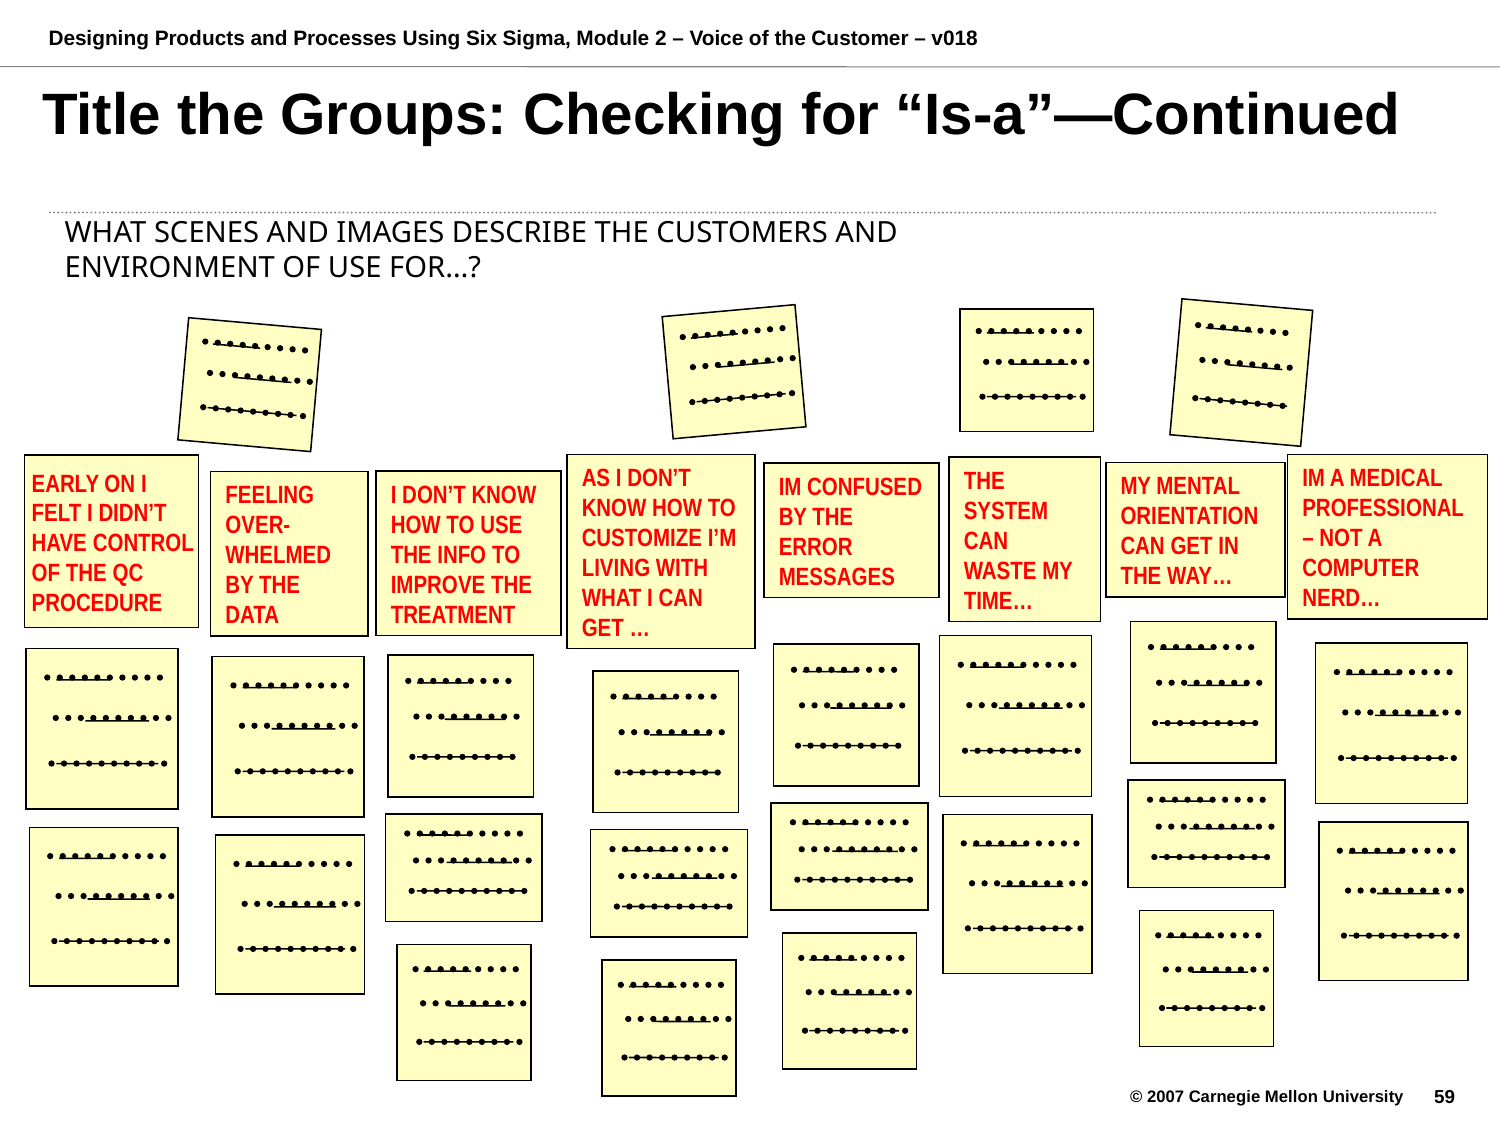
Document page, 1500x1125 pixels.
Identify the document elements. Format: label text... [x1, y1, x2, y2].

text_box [215, 834, 365, 995]
text_box EARLY ON I FELT I DIDN’T HAVE CONTROL OF THE QC PROCEDURE [16, 459, 224, 625]
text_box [1130, 621, 1277, 764]
text_box IM A MEDICAL PROFESSIONAL – NOT A COMPUTER NERD… [1287, 454, 1488, 619]
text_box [1315, 642, 1468, 804]
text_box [939, 635, 1092, 797]
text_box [396, 944, 532, 1081]
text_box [387, 654, 534, 798]
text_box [782, 932, 917, 1070]
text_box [25, 648, 179, 810]
text_box MY MENTAL ORIENTATION CAN GET IN THE WAY… [1105, 462, 1286, 597]
text_box WHAT SCENES AND IMAGES DESCRIBE THE CUSTOMERS AND ENVIRONMENT OF USE FOR…? [49, 205, 932, 291]
text_box AS I DON’T KNOW HOW TO CUSTOMIZE I’M LIVING WITH WHAT I CAN GET … [567, 454, 755, 649]
title Title the Groups: Checking for “Is-a”—Continued [42, 89, 1438, 146]
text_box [592, 670, 739, 813]
text_box I DON’T KNOW HOW TO USE THE INFO TO IMPROVE THE TREATMENT [376, 471, 561, 636]
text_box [773, 643, 920, 787]
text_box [1127, 779, 1286, 888]
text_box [182, 323, 317, 447]
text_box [1175, 304, 1308, 442]
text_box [601, 959, 737, 1097]
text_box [1139, 910, 1274, 1047]
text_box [211, 656, 365, 818]
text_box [385, 813, 543, 922]
text_box FEELING OVER- WHELMED BY THE DATA [210, 471, 368, 636]
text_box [1318, 821, 1469, 981]
text_box THE SYSTEM CAN WASTE MY TIME… [948, 457, 1101, 622]
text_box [959, 308, 1094, 432]
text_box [590, 829, 748, 938]
text_box [24, 454, 199, 459]
text_box IM CONFUSED BY THE ERROR MESSAGES [764, 463, 939, 598]
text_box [29, 827, 179, 987]
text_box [667, 310, 801, 434]
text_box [770, 802, 929, 911]
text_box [942, 814, 1093, 974]
